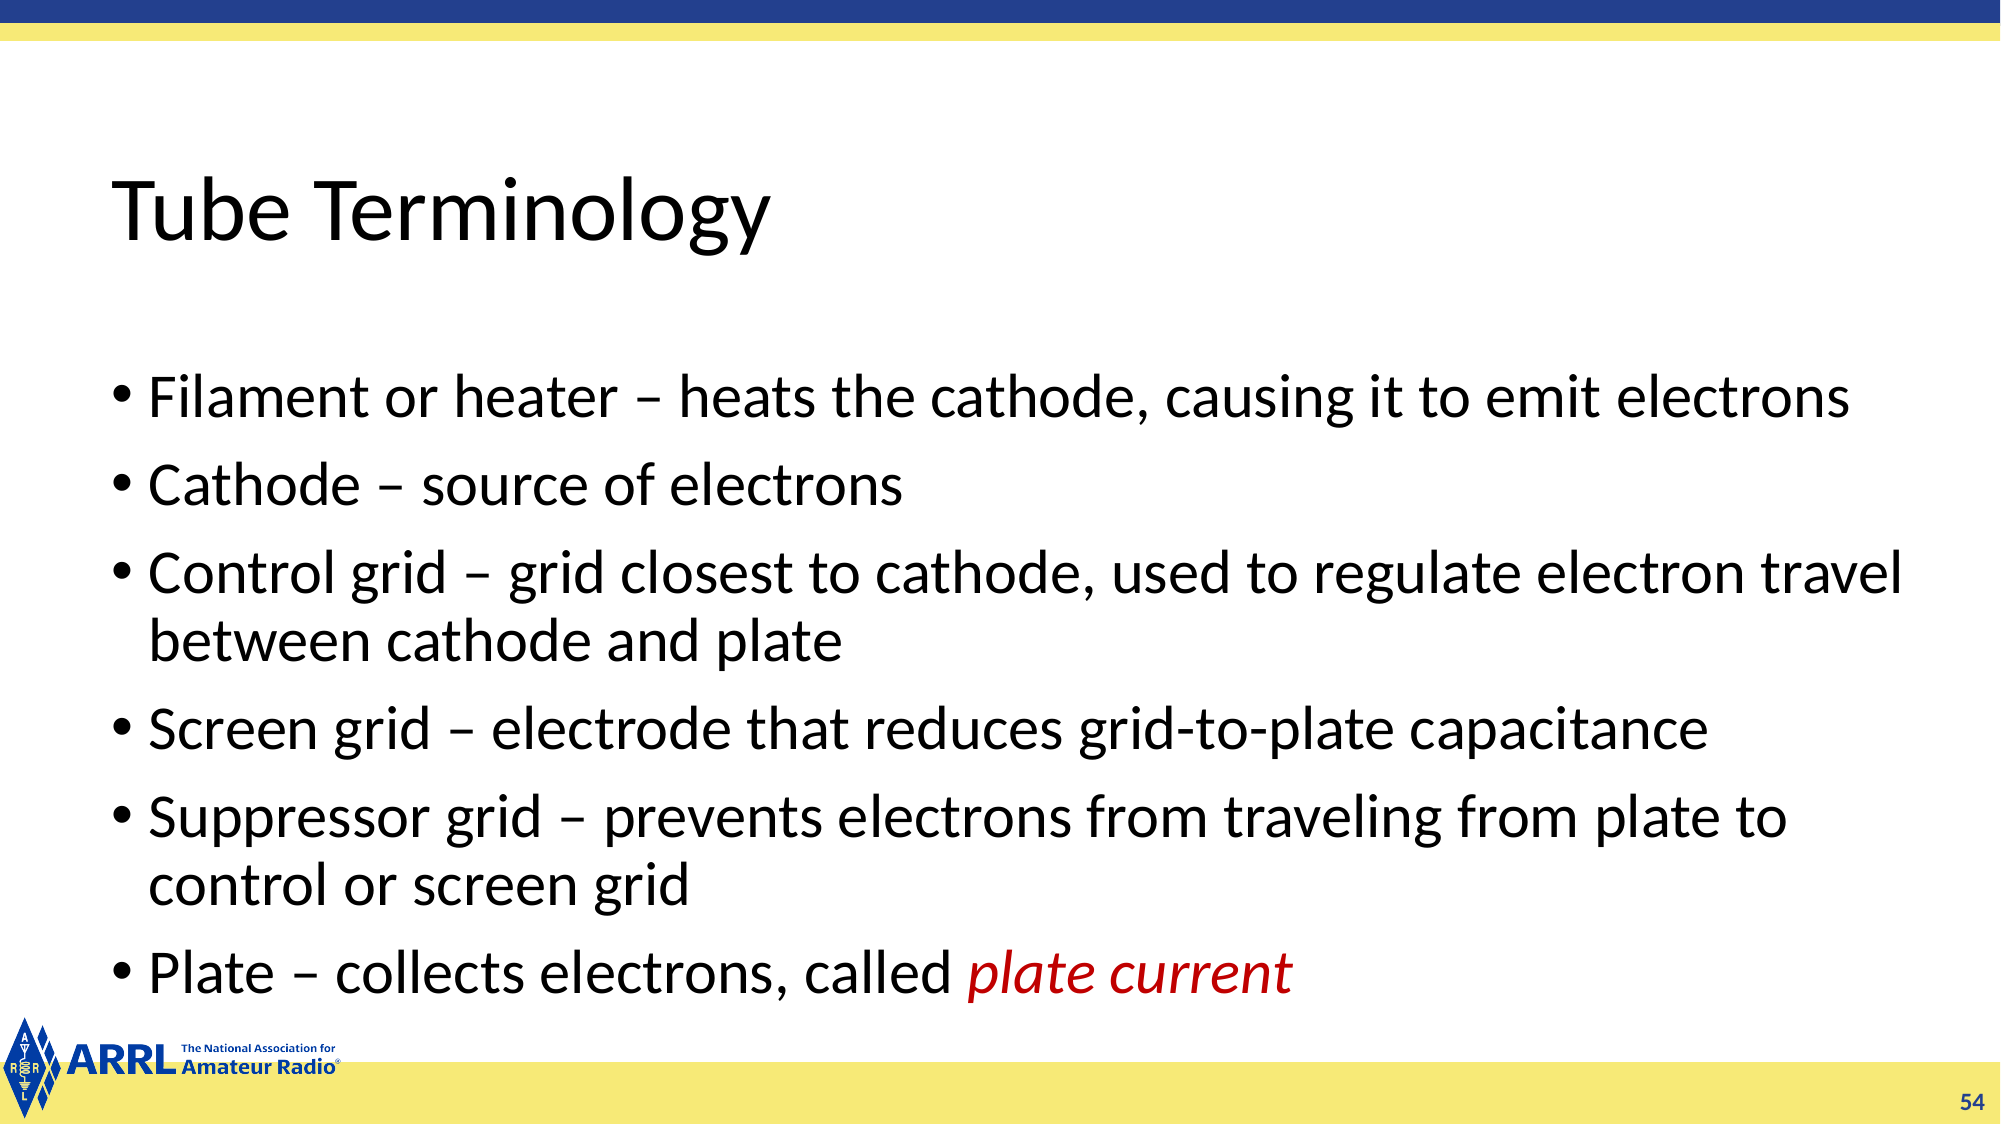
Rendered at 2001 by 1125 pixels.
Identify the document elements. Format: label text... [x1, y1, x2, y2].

picture [1, 1015, 342, 1121]
title Tube Terminology [96, 153, 1897, 355]
list Filament or heater – heats the cathode, causing it to emit electrons Cathode – source of electrons Control grid – grid closest to cathode, used to regulate electron travel between cathode and plate Screen grid – electrode that reduces grid-to-plate capacitance Suppressor grid – prevents electrons from traveling from plate to control or screen grid Plate – collects electrons, called plate current [96, 355, 1950, 1050]
